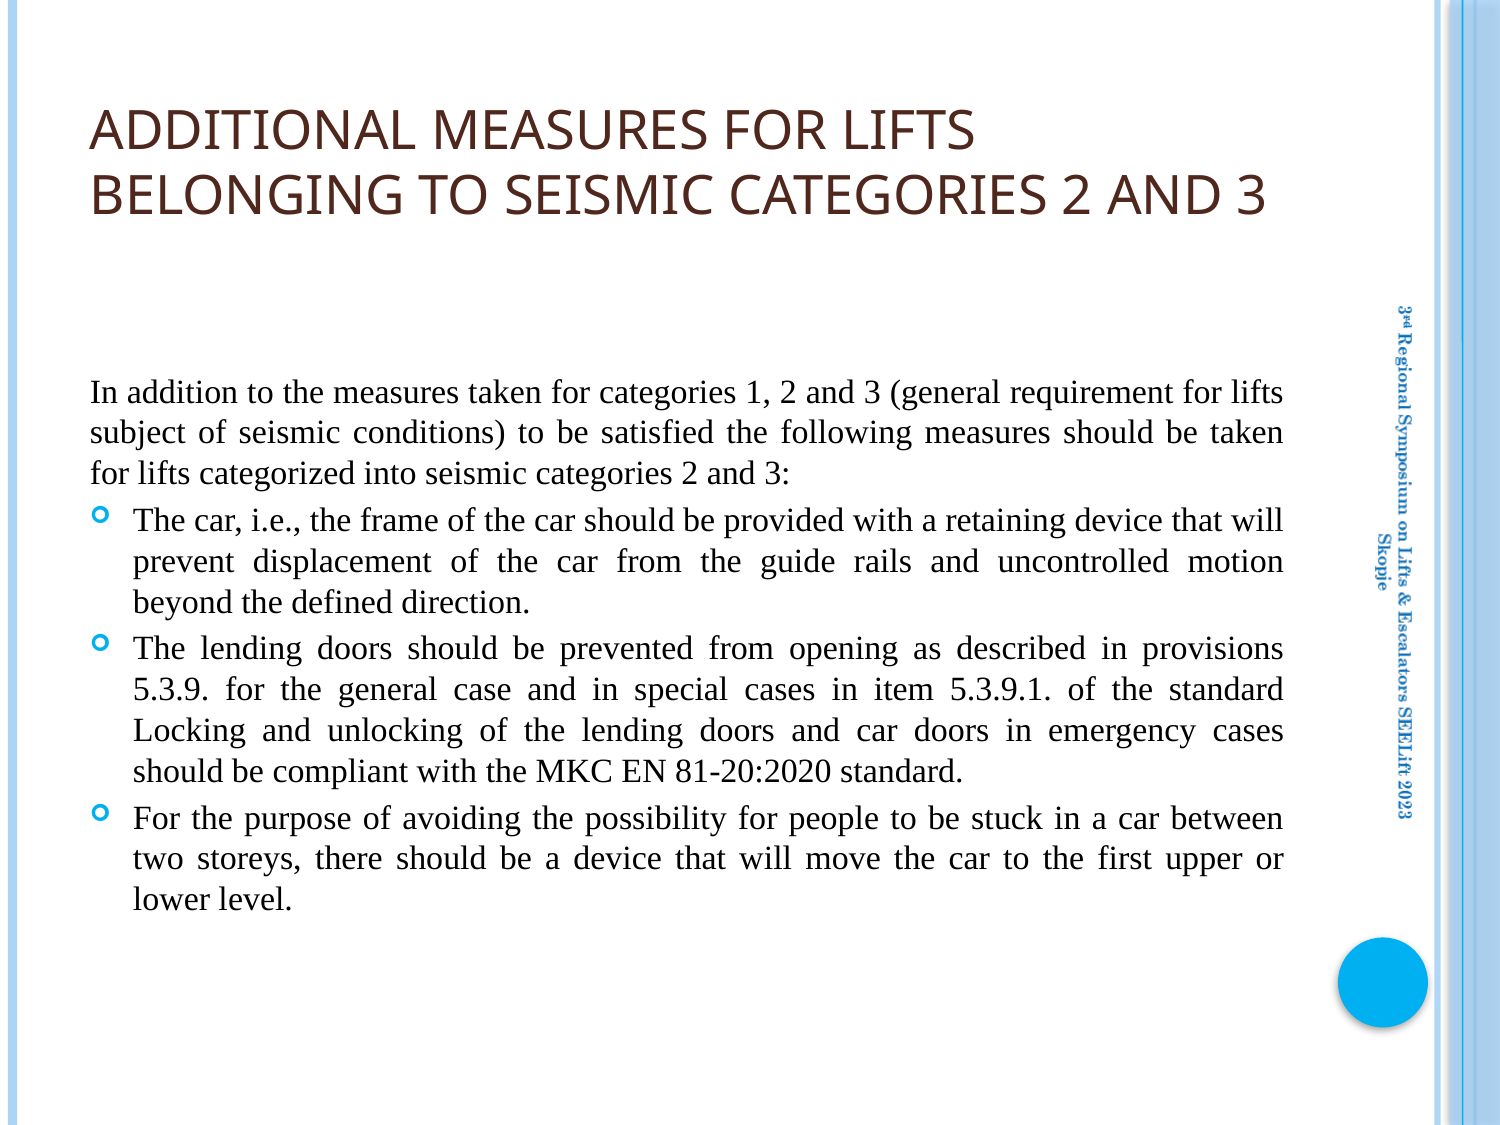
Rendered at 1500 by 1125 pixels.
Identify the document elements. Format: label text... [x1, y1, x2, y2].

title Additional measures for lifts belonging to seismic categories 2 and 3 [75, 45, 1300, 233]
list In addition to the measures taken for categories 1, 2 and 3 (general requirement for lifts subject of seismic conditions) to be satisfied the following measures should be taken for lifts categorized into seismic categories 2 and 3: The car, i.e., the frame of the car should be provided with a retaining device that will prevent displacement of the car from the guide rails and uncontrolled motion beyond the defined direction. The lending doors should be prevented from opening as described in provisions 5.3.9. for the general case and in special cases in item 5.3.9.1. of the standard Locking and unlocking of the lending doors and car doors in emergency cases should be compliant with the MKC EN 81-20:2020 standard. For the purpose of avoiding the possibility for people to be stuck in a car between two storeys, there should be a device that will move the car to the first upper or lower level. [75, 361, 1300, 929]
picture [1364, 265, 1426, 859]
